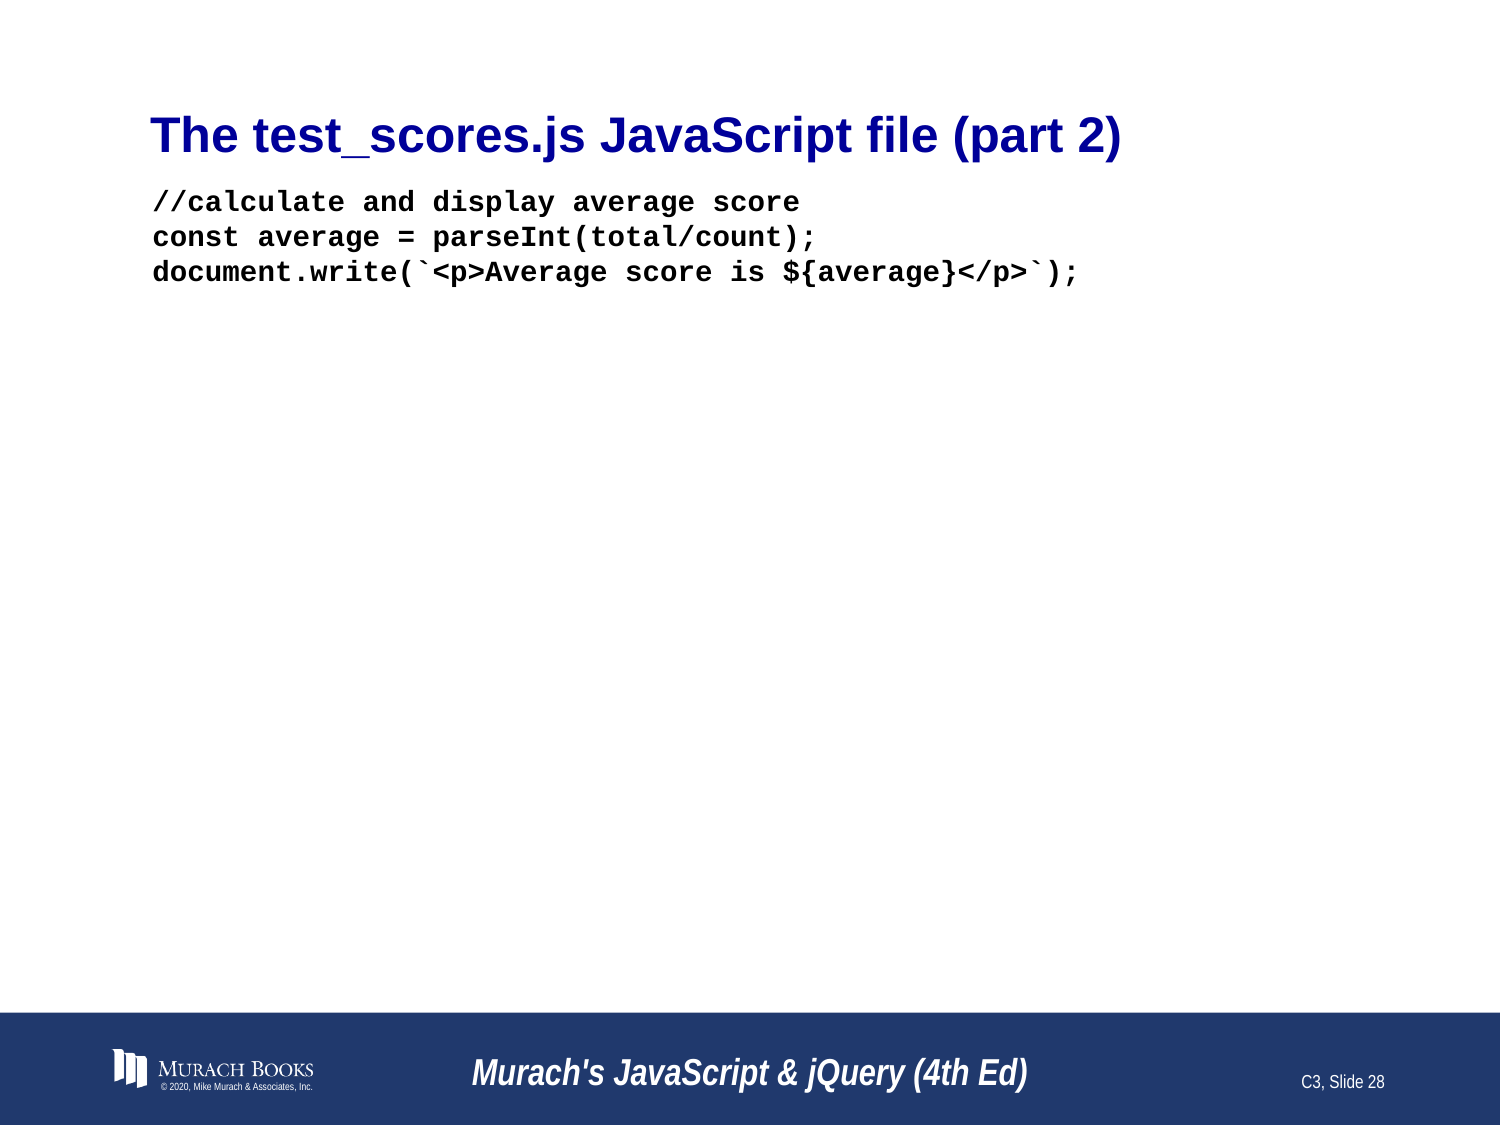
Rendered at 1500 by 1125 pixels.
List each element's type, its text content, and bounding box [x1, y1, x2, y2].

title The test_scores.js JavaScript file (part 2) [150, 102, 1350, 164]
slide_number C3, Slide 28 [1087, 1025, 1400, 1100]
footer © 2020, Mike Murach & Associates, Inc. [12, 1025, 463, 1100]
slide_number Murach's JavaScript & jQuery (4th Ed) [463, 1025, 1050, 1100]
list //calculate and display average score const average = parseInt(total/count); document.write(`<p>Average score is ${average}</p>`); [137, 174, 1350, 975]
